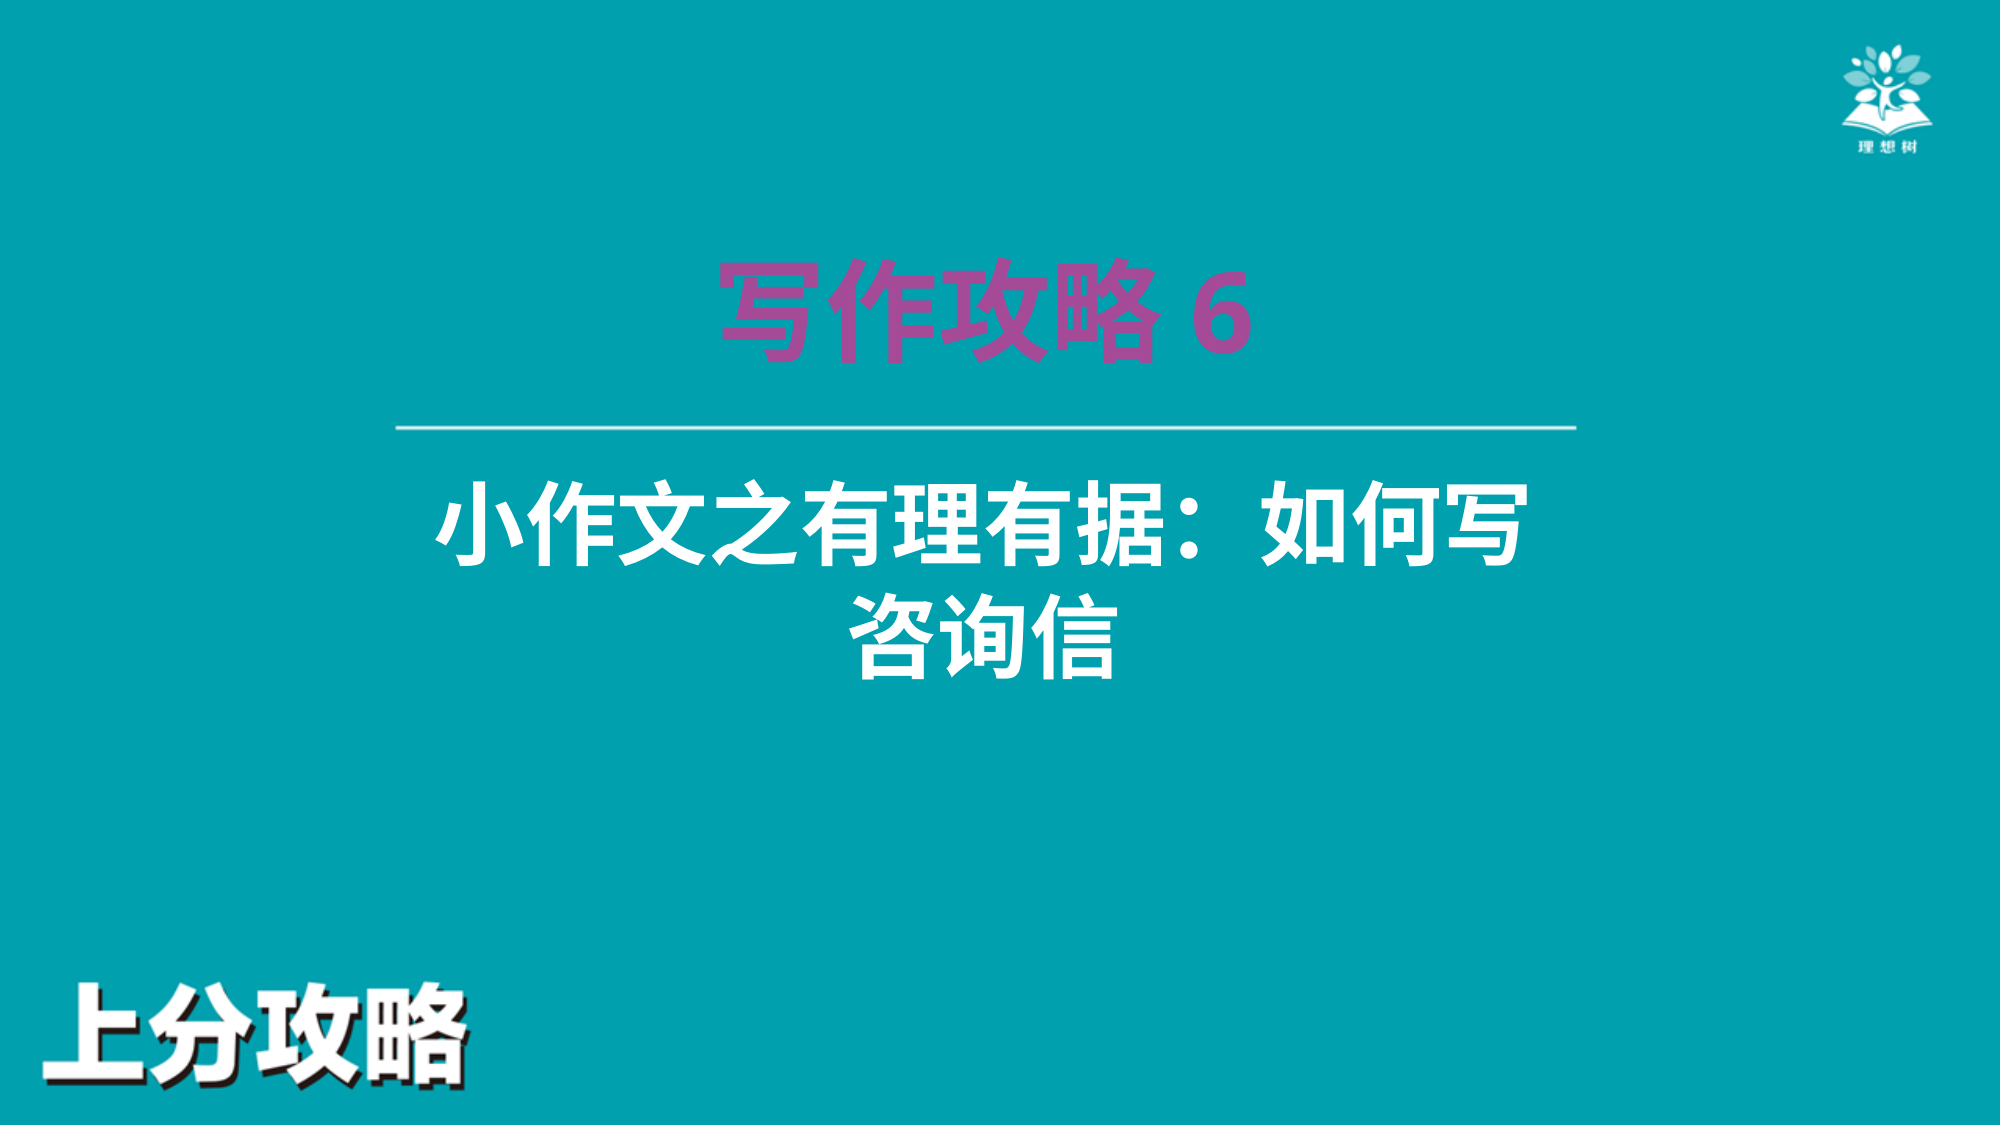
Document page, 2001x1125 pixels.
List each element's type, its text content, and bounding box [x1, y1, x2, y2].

text_box 写作攻略6 [391, 231, 1577, 384]
picture [0, 0, 2000, 1125]
text_box 小作文之有理有据：如何写 咨询信 [391, 460, 1577, 696]
